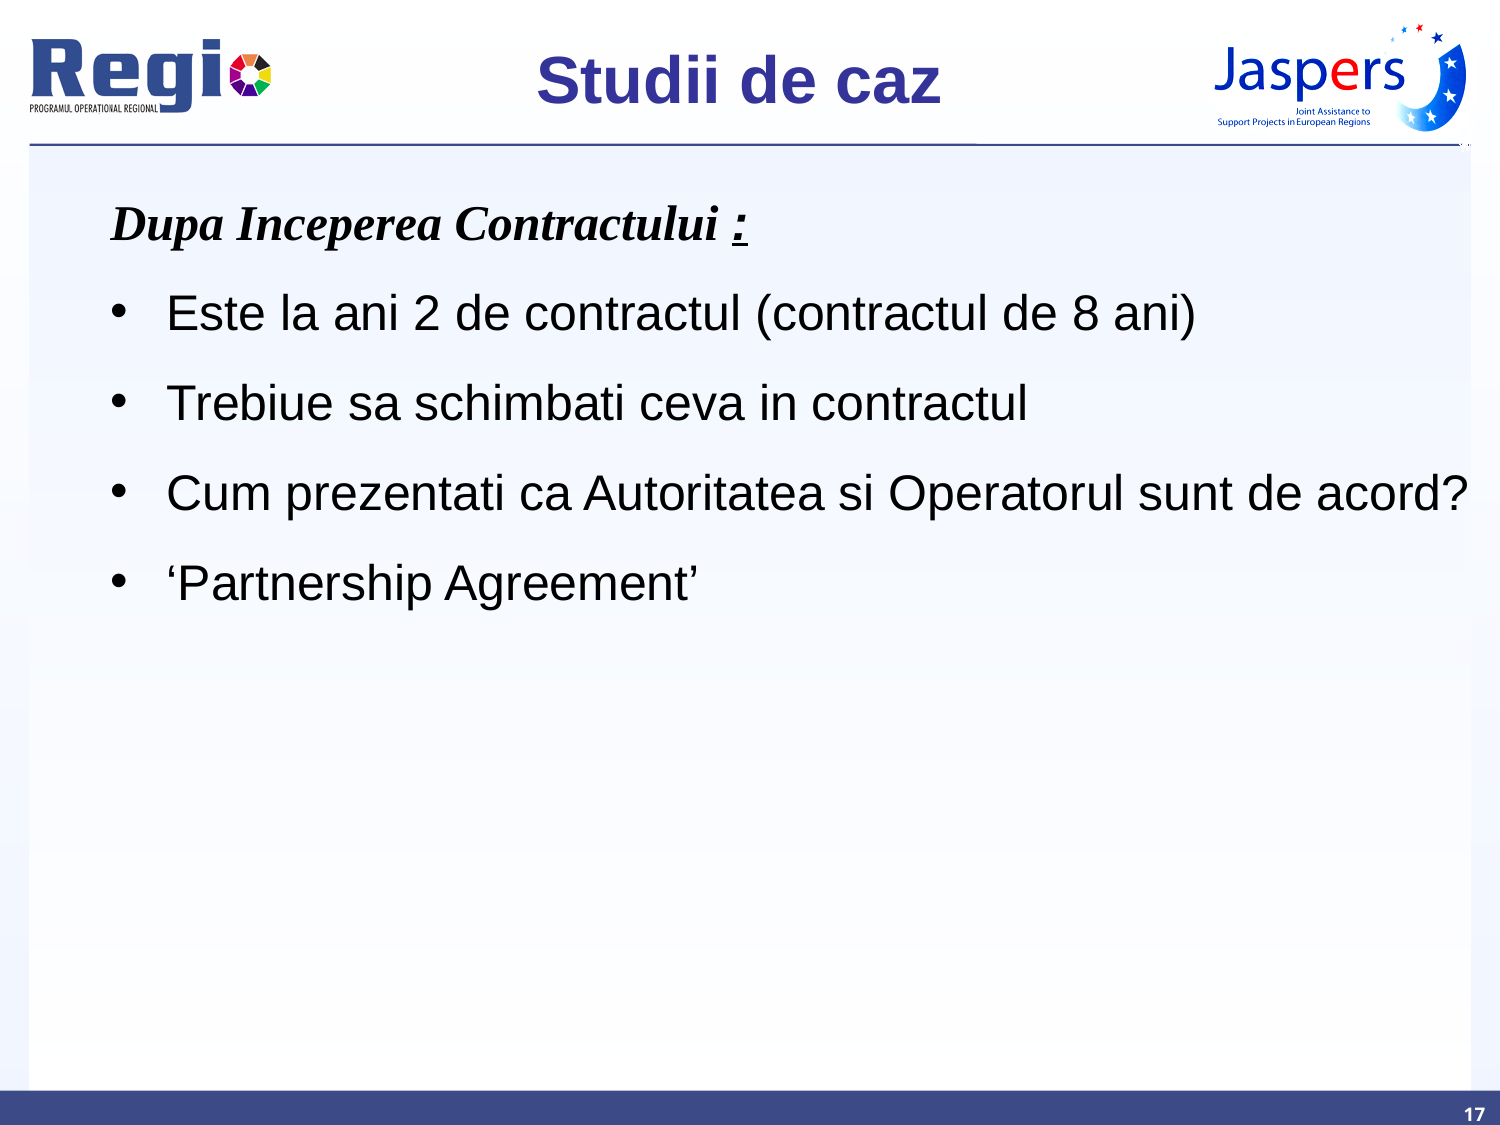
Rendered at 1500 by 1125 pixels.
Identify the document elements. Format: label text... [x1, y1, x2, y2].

picture [1174, 0, 1479, 154]
text_box Dupa Inceperea Contractului : Este la ani 2 de contractul (contractul de 8 ani) Trebiue sa schimbati ceva in contractul Cum prezentati ca Autoritatea si Operatorul sunt de acord? ‘Partnership Agreement’ [95, 152, 1500, 618]
title Studii de caz [64, 18, 1169, 135]
picture [29, 38, 273, 115]
text_box 17 [1187, 1095, 1500, 1125]
